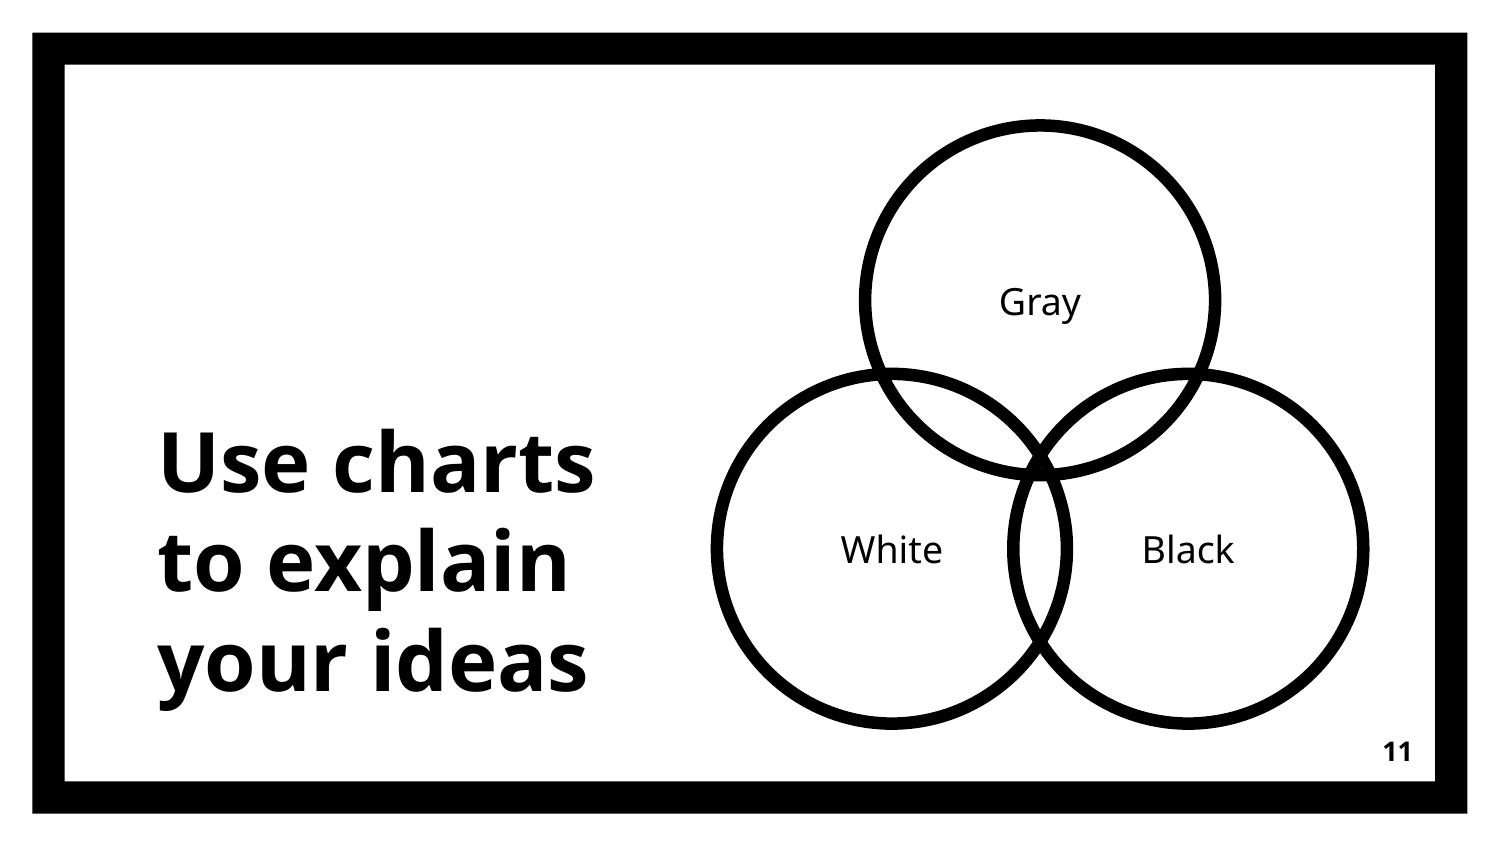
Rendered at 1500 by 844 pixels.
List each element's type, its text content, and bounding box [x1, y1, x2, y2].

slide_number 11 [1338, 720, 1429, 786]
title Use charts to explain your ideas [142, 500, 672, 724]
text_box Gray [865, 125, 1216, 454]
text_box White [716, 373, 1040, 724]
text_box Black [1013, 373, 1364, 724]
